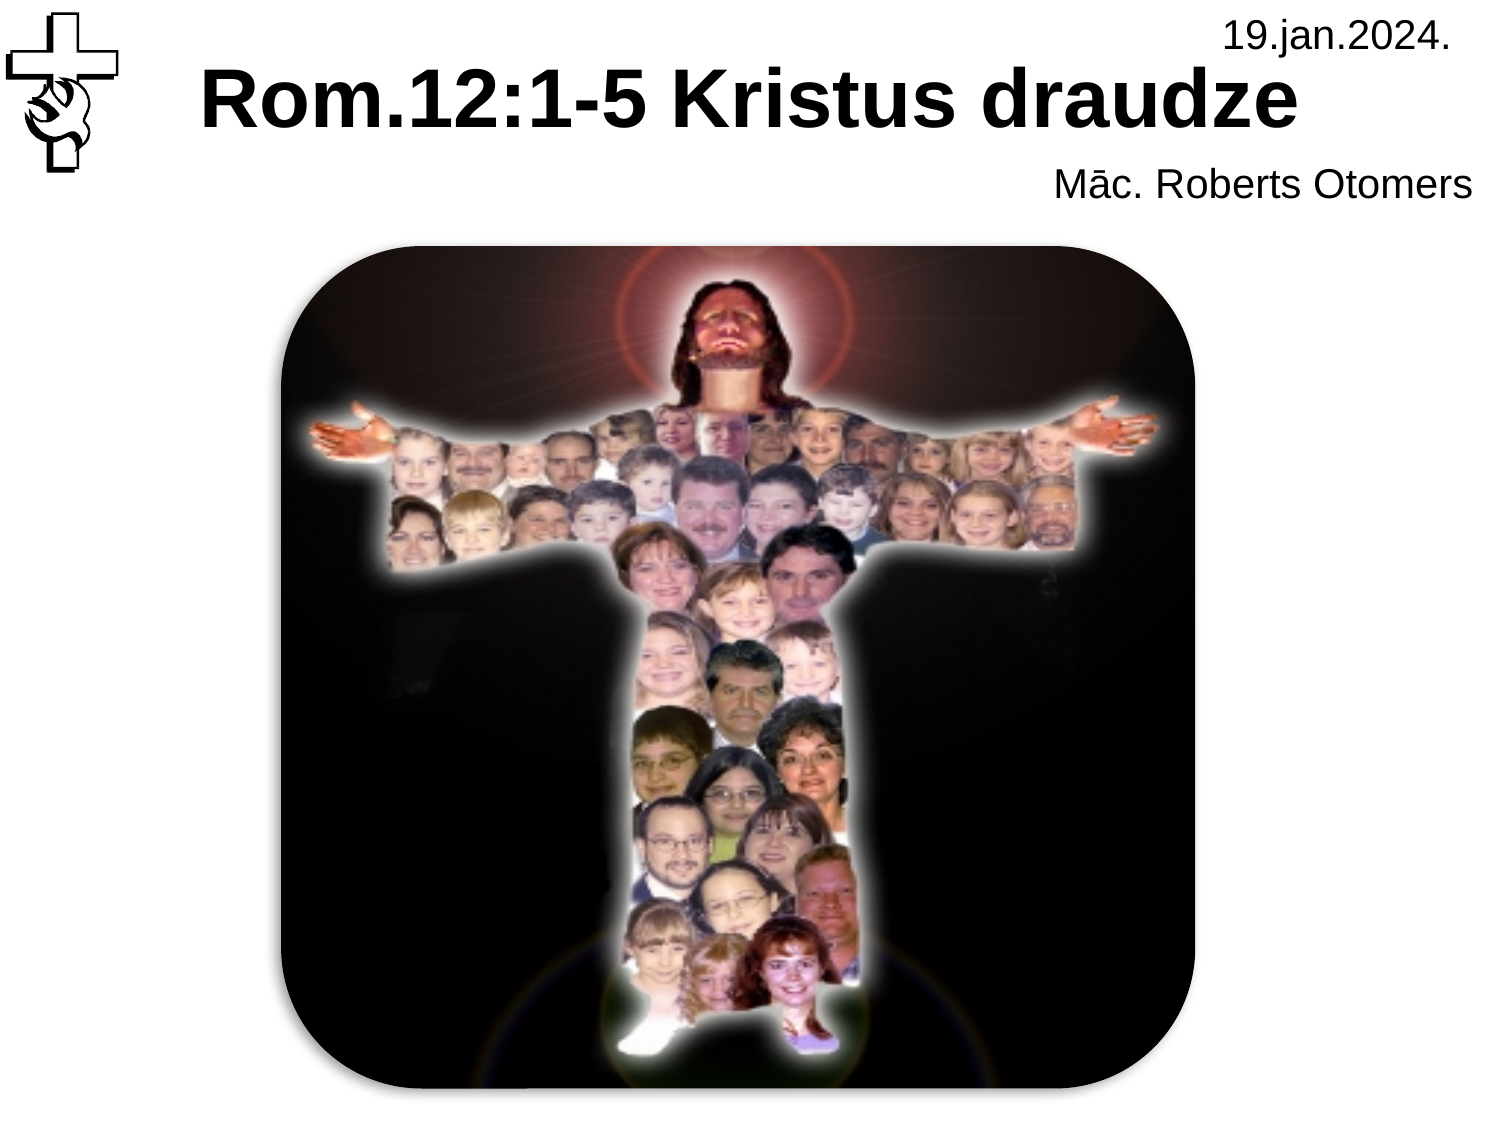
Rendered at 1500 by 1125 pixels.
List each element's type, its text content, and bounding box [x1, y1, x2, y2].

title Rom.12:1-5 Kristus draudze [124, 42, 1500, 146]
picture [5, 11, 119, 173]
picture [280, 245, 1196, 1089]
text_box Māc. Roberts Otomers [1033, 149, 1489, 214]
text_box 19.jan.2024. [1207, 0, 1500, 65]
